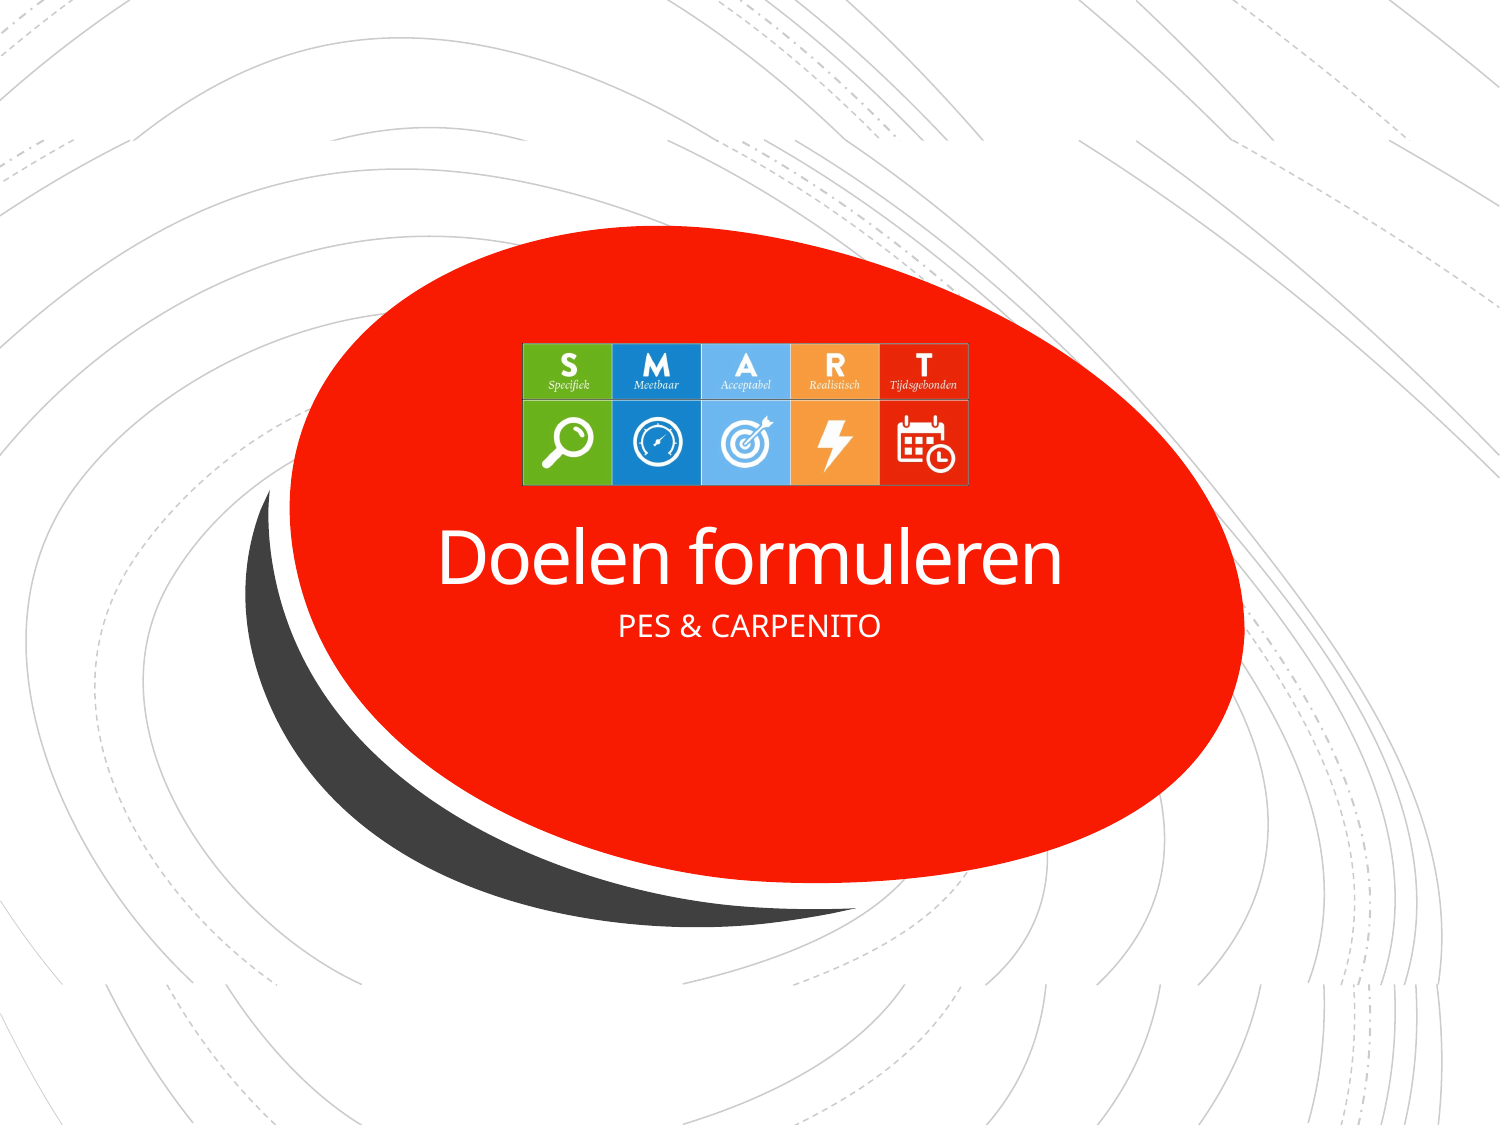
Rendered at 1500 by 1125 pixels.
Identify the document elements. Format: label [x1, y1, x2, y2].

picture [522, 343, 969, 486]
text_box [0, 133, 1500, 986]
